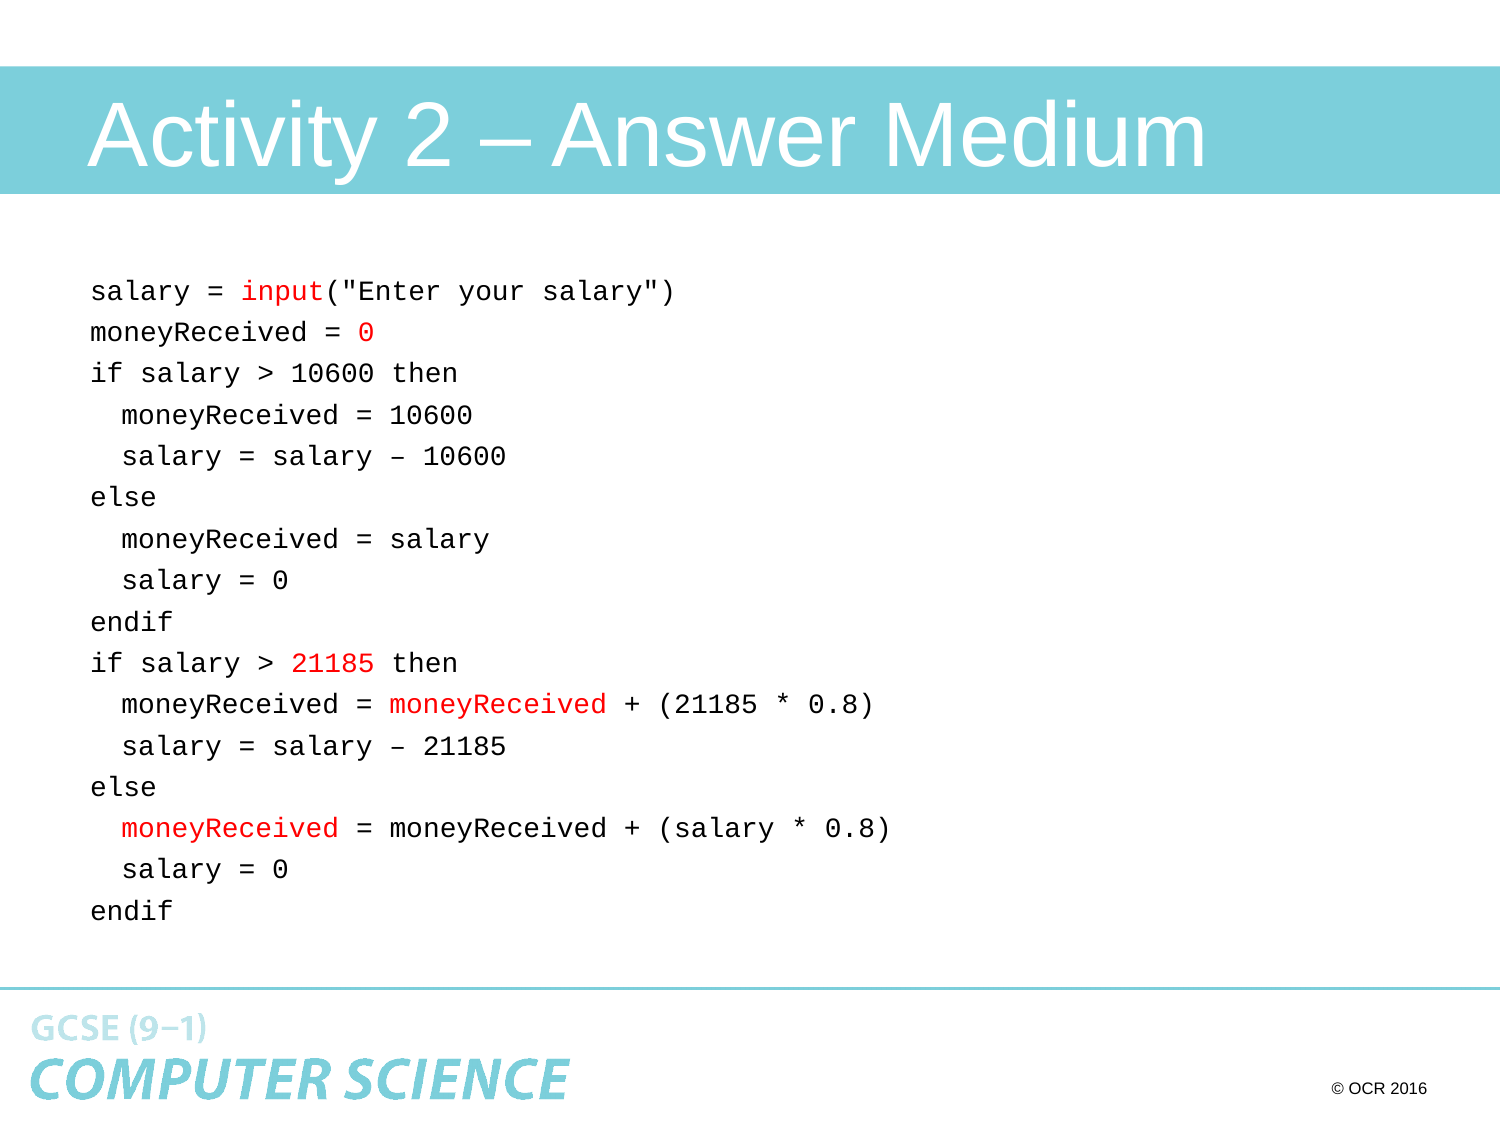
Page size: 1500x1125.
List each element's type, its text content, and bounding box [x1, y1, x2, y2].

picture [0, 987, 1500, 1124]
text_box [112, 219, 1400, 953]
list salary = input("Enter your salary") moneyReceived = 0 if salary > 10600 then moneyReceived = 10600 salary = salary – 10600 else moneyReceived = salary salary = 0 endif if salary > 21185 then moneyReceived = moneyReceived + (21185 * 0.8) salary = salary – 21185 else moneyReceived = moneyReceived + (salary * 0.8) salary = 0 endif [75, 262, 1425, 965]
title Activity 2 – Answer Medium [0, 66, 1500, 194]
text_box [17, 160, 1447, 205]
